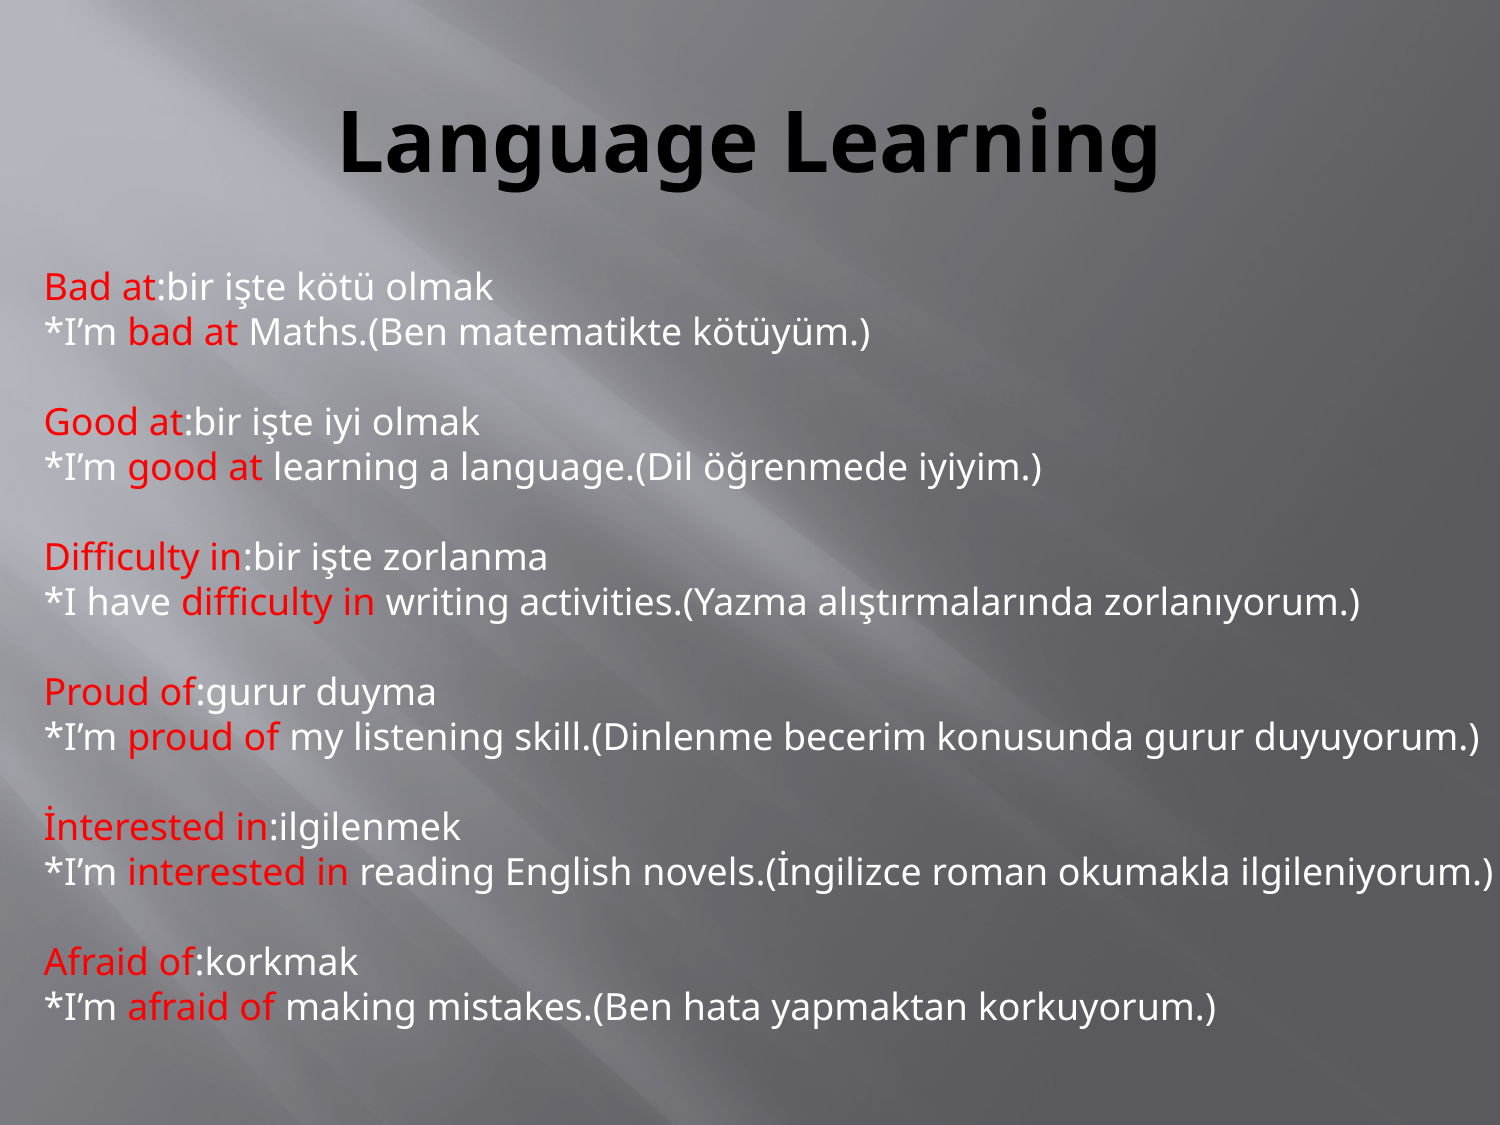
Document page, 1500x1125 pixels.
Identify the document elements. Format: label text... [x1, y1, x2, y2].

title Language Learning [75, 45, 1425, 233]
text_box Bad at:bir işte kötü olmak *I’m bad at Maths.(Ben matematikte kötüyüm.) Good at:bir işte iyi olmak *I’m good at learning a language.(Dil öğrenmede iyiyim.) Difficulty in:bir işte zorlanma *I have difficulty in writing activities.(Yazma alıştırmalarında zorlanıyorum.) Proud of:gurur duyma *I’m proud of my listening skill.(Dinlenme becerim konusunda gurur duyuyorum.) İnterested in:ilgilenmek *I’m interested in reading English novels.(İngilizce roman okumakla ilgileniyorum.) Afraid of:korkmak *I’m afraid of making mistakes.(Ben hata yapmaktan korkuyorum.) [28, 255, 1500, 1036]
